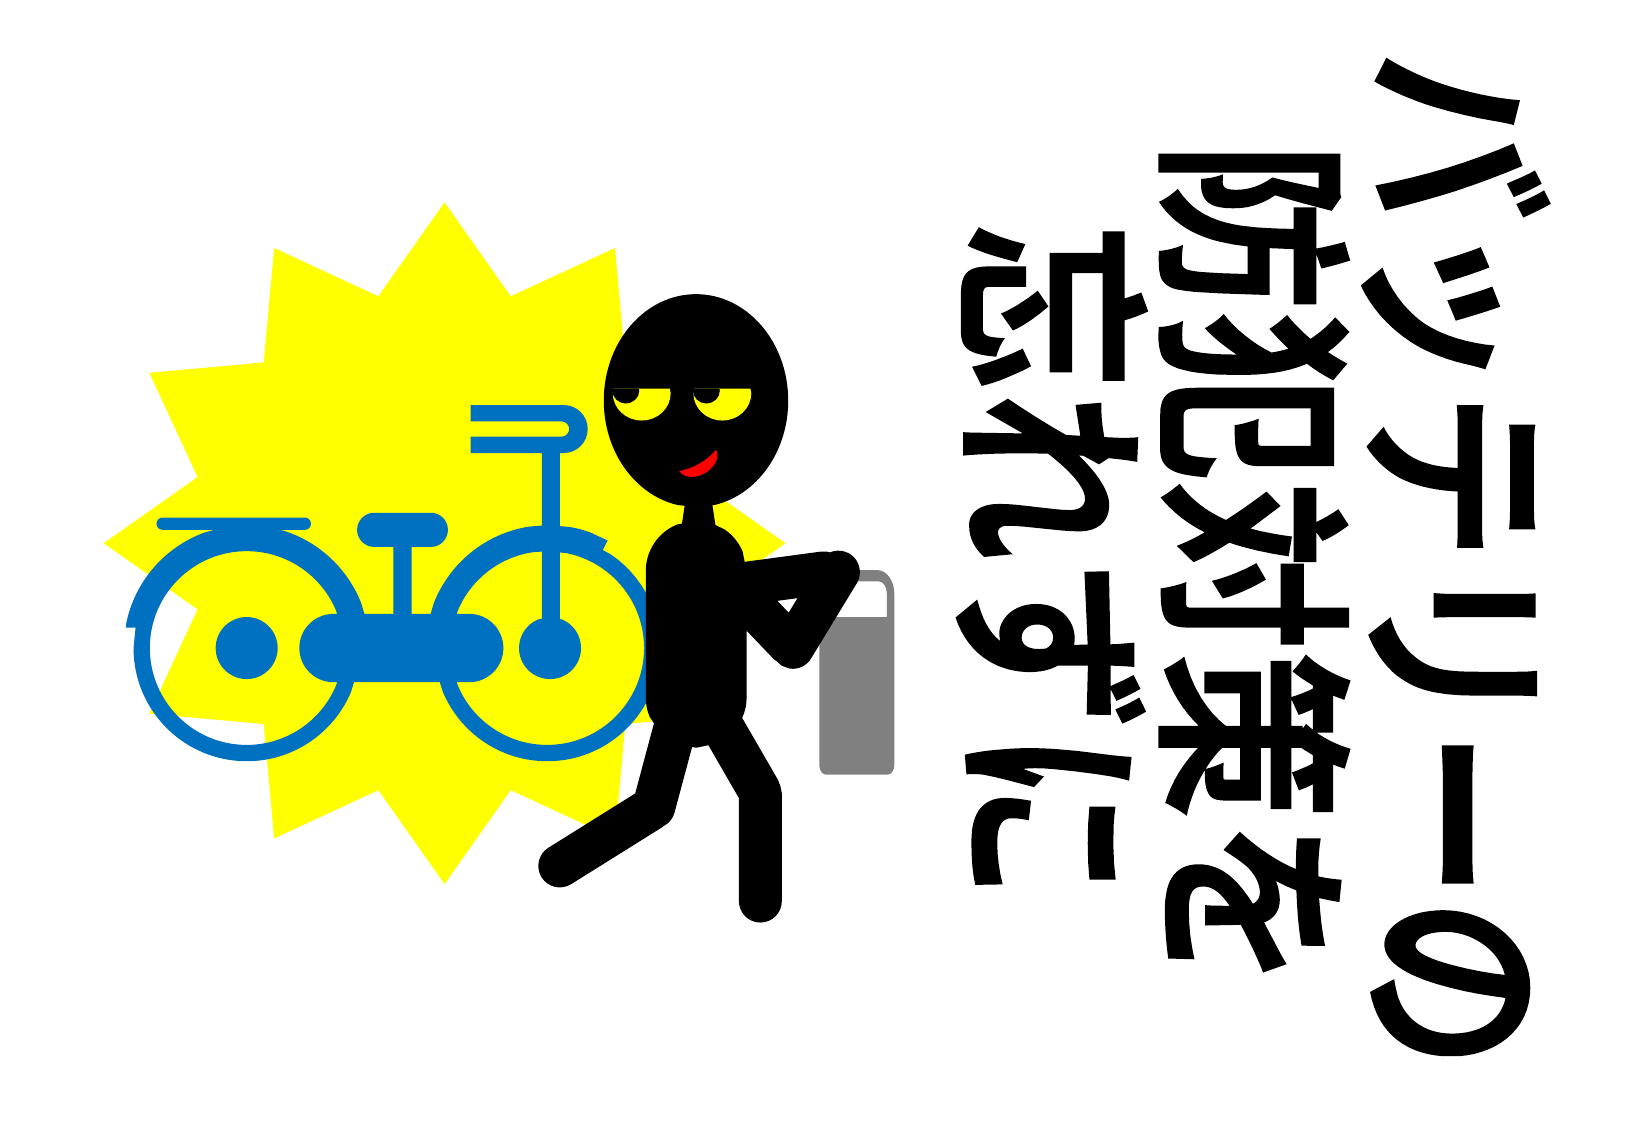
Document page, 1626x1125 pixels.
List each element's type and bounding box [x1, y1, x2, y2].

text_box [103, 202, 895, 923]
